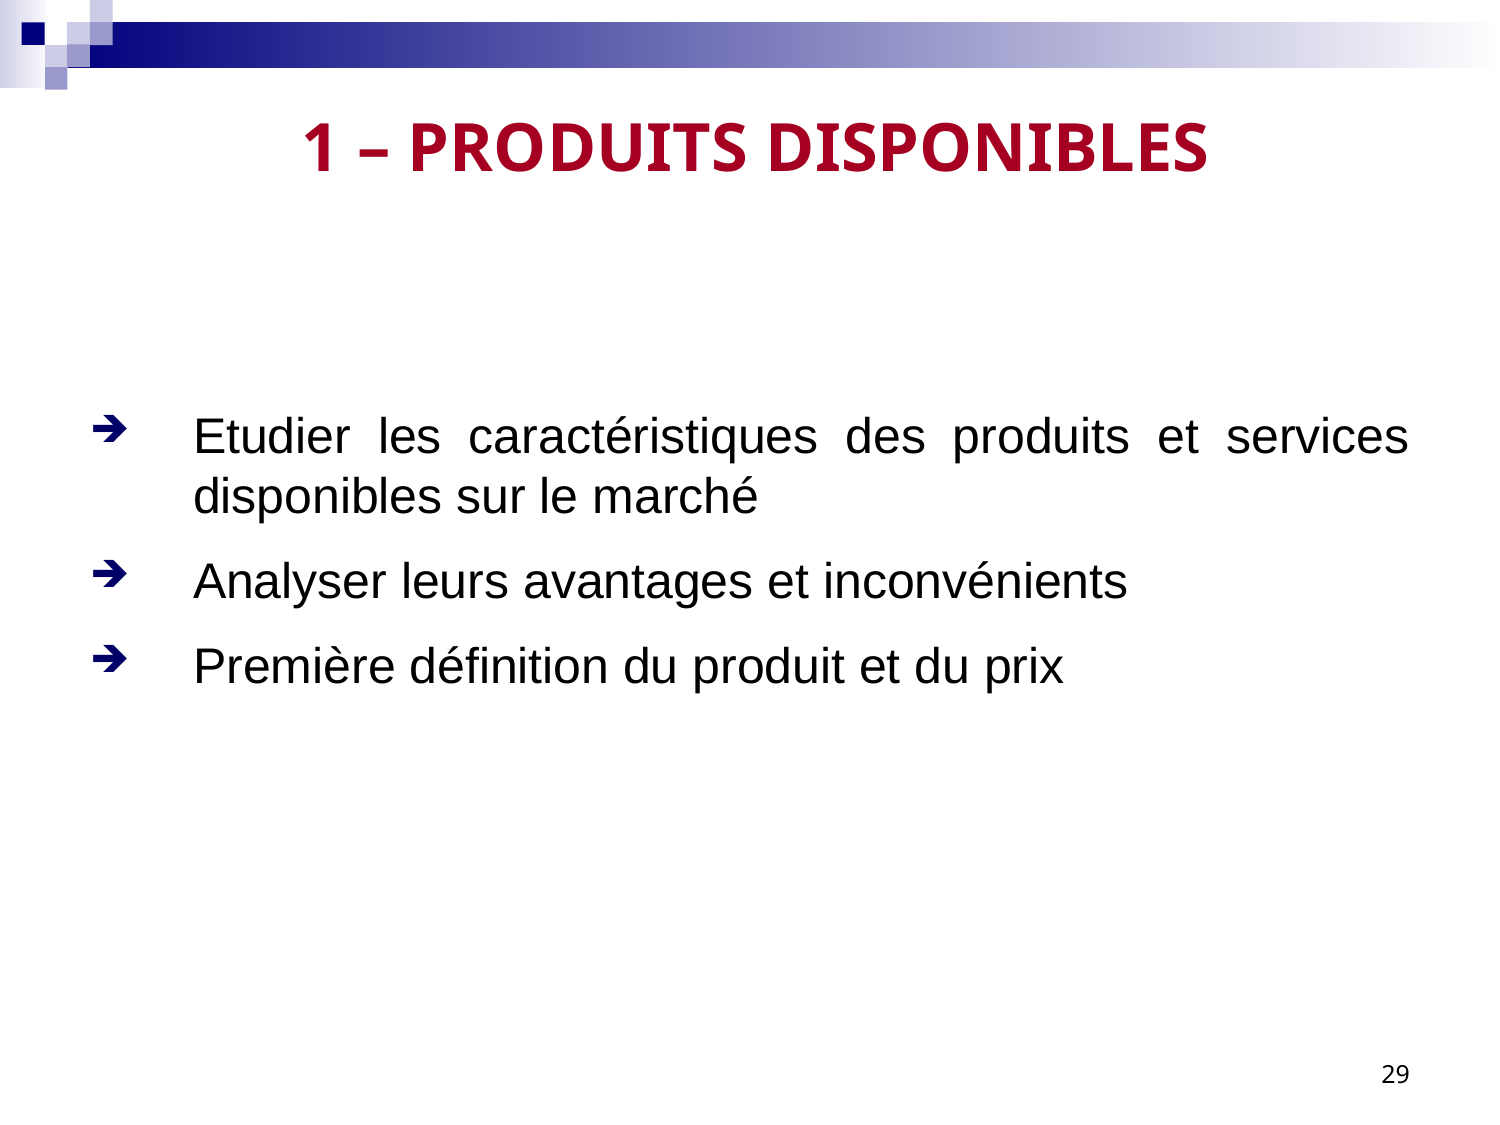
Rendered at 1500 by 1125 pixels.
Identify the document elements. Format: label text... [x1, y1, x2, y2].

list Etudier les caractéristiques des produits et services disponibles sur le marché Analyser leurs avantages et inconvénients Première définition du produit et du prix [75, 395, 1425, 775]
slide_number 29 [1074, 1025, 1425, 1100]
title 1 – PRODUITS DISPONIBLES [81, 78, 1432, 212]
